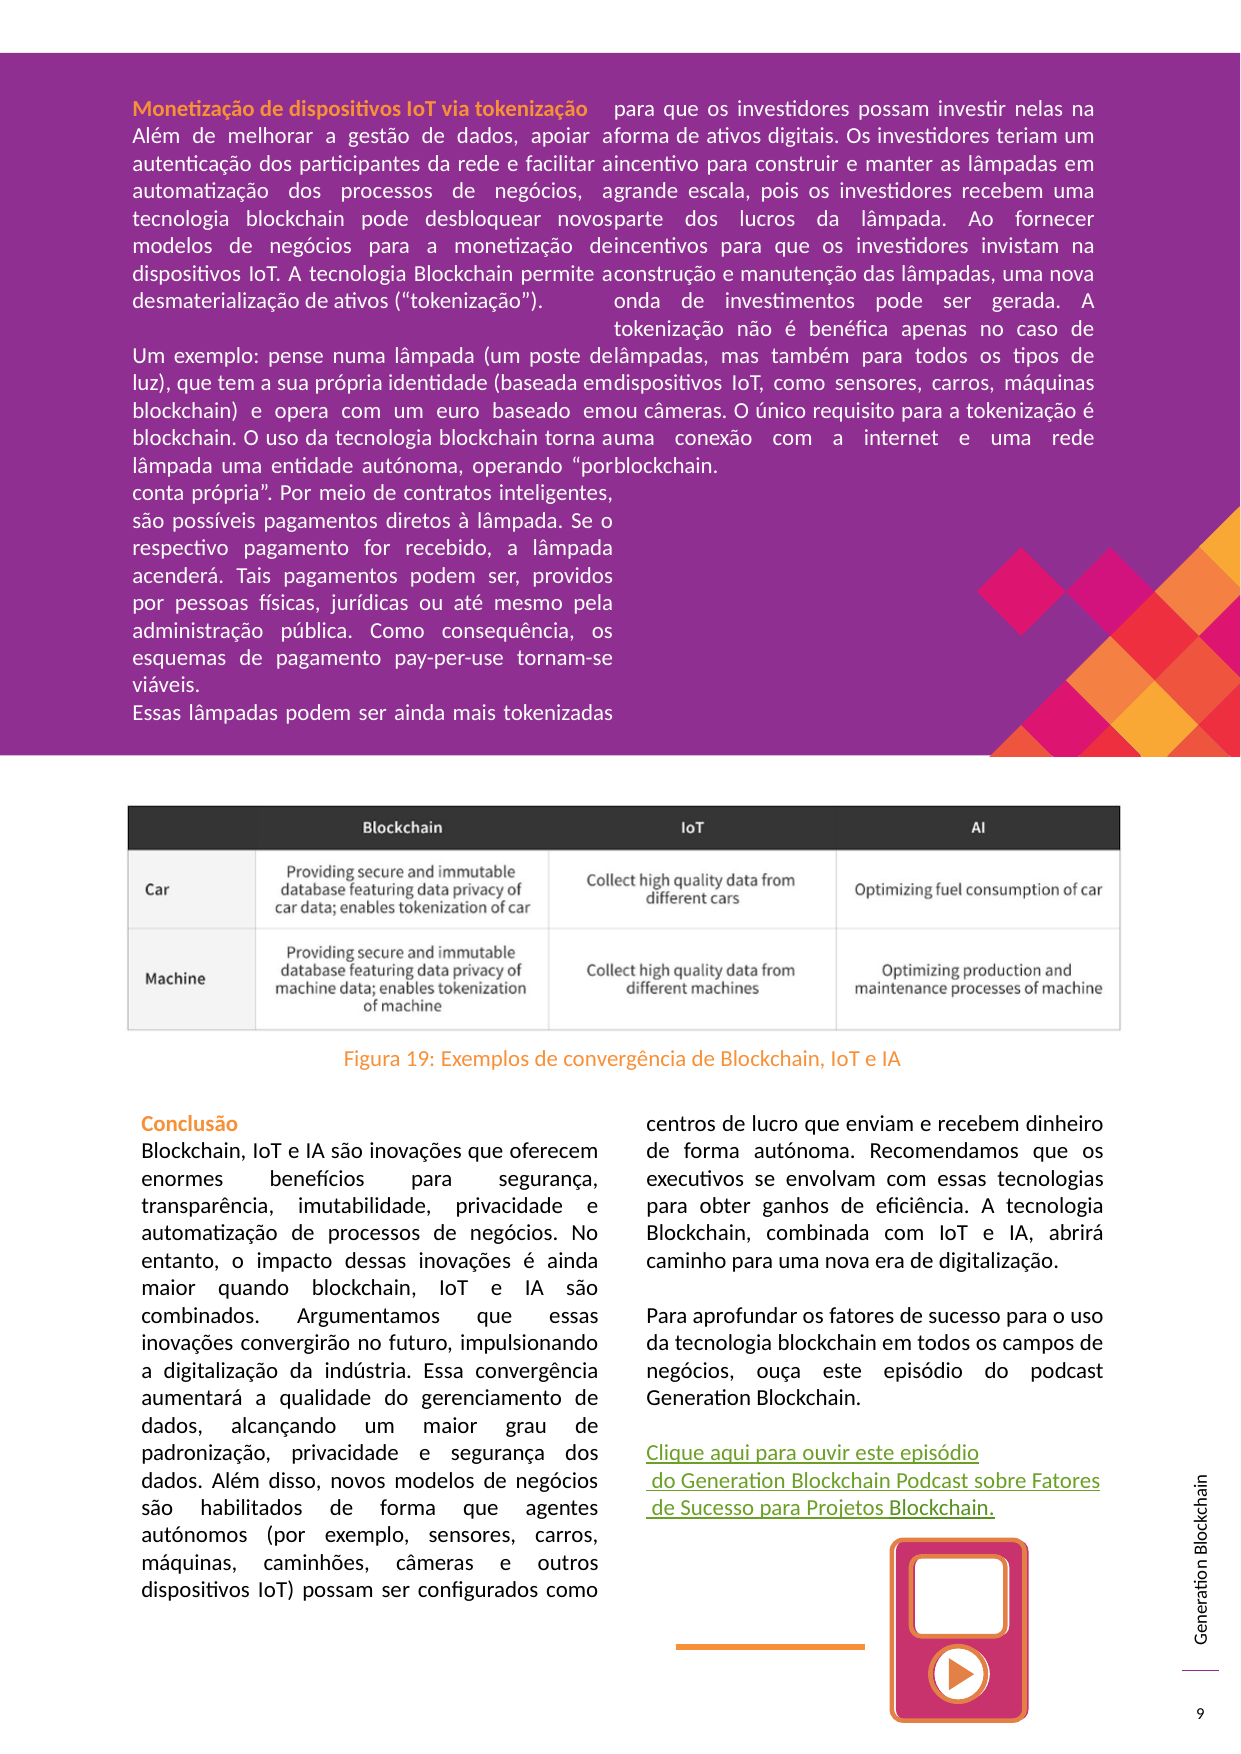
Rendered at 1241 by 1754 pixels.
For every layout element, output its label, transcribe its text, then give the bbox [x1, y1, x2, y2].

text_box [989, 504, 1241, 780]
text_box Conclusão Blockchain, IoT e IA são inovações que oferecem enormes benefícios para segurança, transparência, imutabilidade, privacidade e automatização de processos de negócios. No entanto, o impacto dessas inovações é ainda maior quando blockchain, IoT e IA são combinados. Argumentamos que essas inovações convergirão no futuro, impulsionando a digitalização da indústria. Essa convergência aumentará a qualidade do gerenciamento de dados, alcançando um maior grau de padronização, privacidade e segurança dos dados. Além disso, novos modelos de negócios são habilitados de forma que agentes autónomos (por exemplo, sensores, carros, máquinas, caminhões, câmeras e outros dispositivos IoT) possam ser configurados como centros de lucro que enviam e recebem dinheiro de forma autónoma. Recomendamos que os executivos se envolvam com essas tecnologias para obter ganhos de eficiência. A tecnologia Blockchain, combinada com IoT e IA, abrirá caminho para uma nova era de digitalização. Para aprofundar os fatores de sucesso para o uso da tecnologia blockchain em todos os campos de negócios, ouça este episódio do podcast Generation Blockchain. Clique aqui para ouvir este episódio do Generation Blockchain Podcast sobre Fatores de Sucesso para Projetos Blockchain. [126, 1100, 1120, 1632]
picture [81, 750, 1165, 1100]
list Monetização de dispositivos IoT via tokenização Além de melhorar a gestão de dados, apoiar a autenticação dos participantes da rede e facilitar a automatização dos processos de negócios, a tecnologia blockchain pode desbloquear novos modelos de negócios para a monetização de dispositivos IoT. A tecnologia Blockchain permite a desmaterialização de ativos (“tokenização”). Um exemplo: pense numa lâmpada (um poste de luz), que tem a sua própria identidade (baseada em blockchain) e opera com um euro baseado em blockchain. O uso da tecnologia blockchain torna a lâmpada uma entidade autónoma, operando “por conta própria”. Por meio de contratos inteligentes, são possíveis pagamentos diretos à lâmpada. Se o respectivo pagamento for recebido, a lâmpada acenderá. Tais pagamentos podem ser, providos por pessoas físicas, jurídicas ou até mesmo pela administração pública. Como consequência, os esquemas de pagamento pay-per-use tornam-se viáveis. Essas lâmpadas podem ser ainda mais tokenizadas para que os investidores possam investir nelas na forma de ativos digitais. Os investidores teriam um incentivo para construir e manter as lâmpadas em grande escala, pois os investidores recebem uma parte dos lucros da lâmpada. Ao fornecer incentivos para que os investidores invistam na construção e manutenção das lâmpadas, uma nova onda de investimentos pode ser gerada. A tokenização não é benéfica apenas no caso de lâmpadas, mas também para todos os tipos de dispositivos IoT, como sensores, carros, máquinas ou câmeras. O único requisito para a tokenização é uma conexão com a internet e uma rede blockchain. [117, 85, 1111, 734]
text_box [889, 1537, 1029, 1723]
slide_number 159 [1169, 1674, 1231, 1751]
